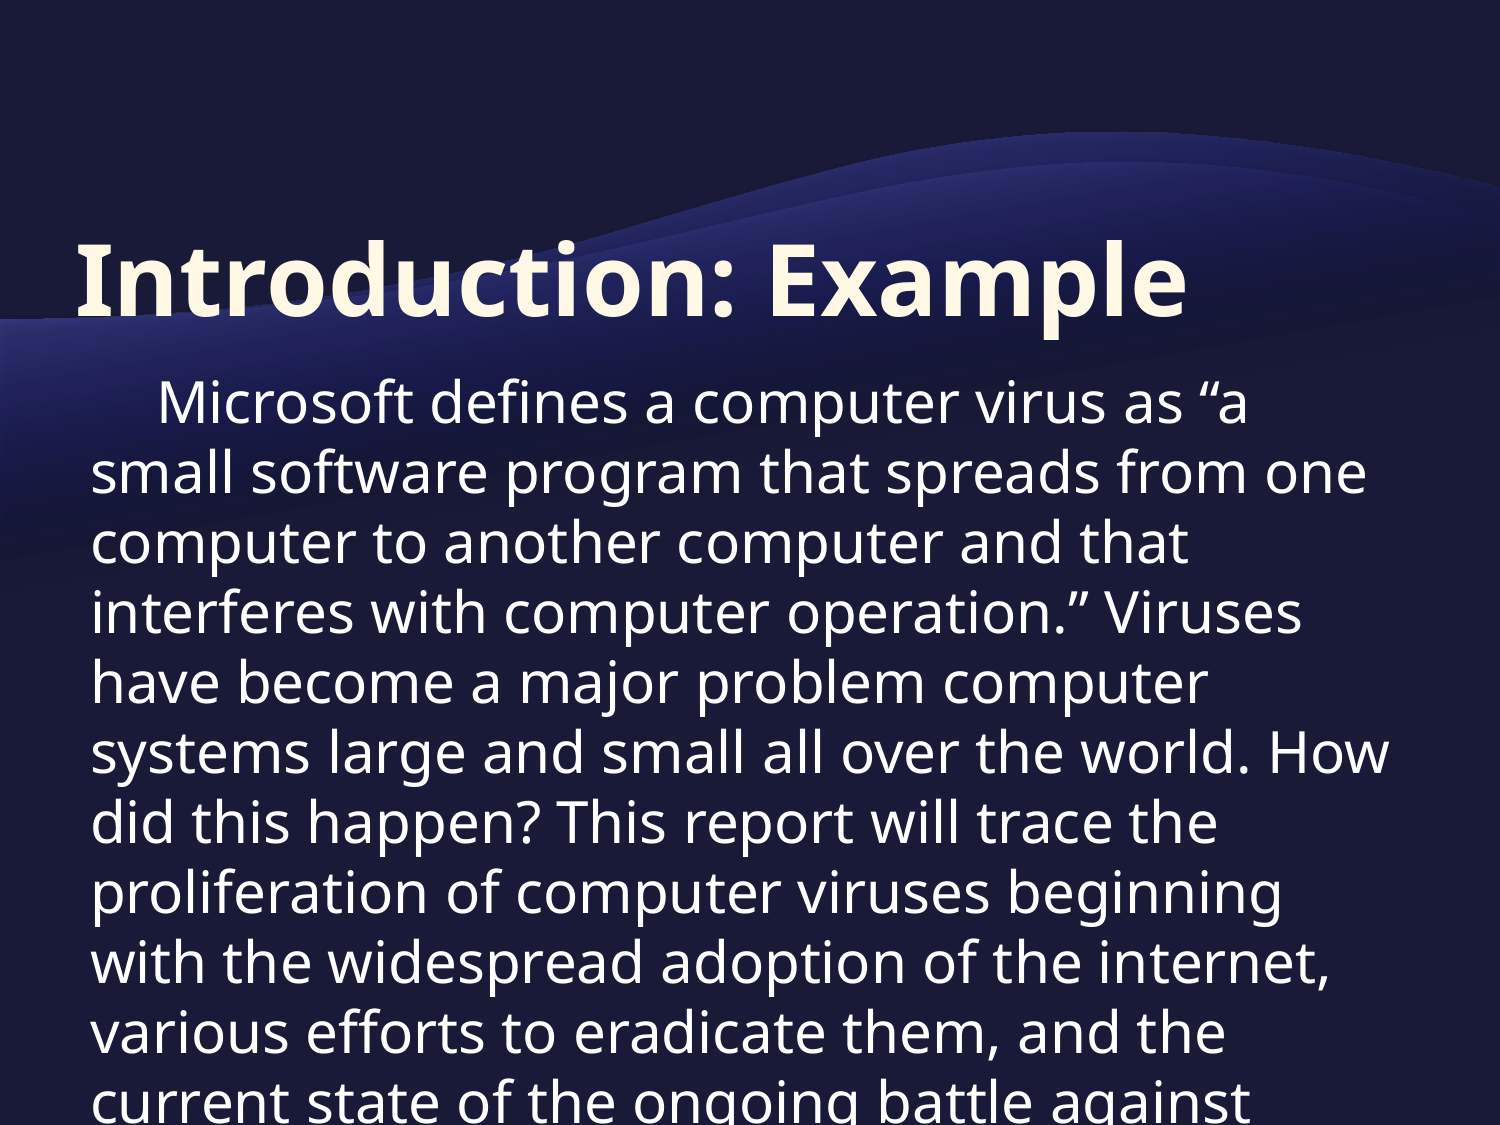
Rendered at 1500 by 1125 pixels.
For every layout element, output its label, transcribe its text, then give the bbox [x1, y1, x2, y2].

title Introduction: Example [75, 87, 1425, 338]
list Microsoft defines a computer virus as “a small software program that spreads from one computer to another computer and that interferes with computer operation.” Viruses have become a major problem computer systems large and small all over the world. How did this happen? This report will trace the proliferation of computer viruses beginning with the widespread adoption of the internet, various efforts to eradicate them, and the current state of the ongoing battle against these scourges of our time. [75, 357, 1425, 1033]
